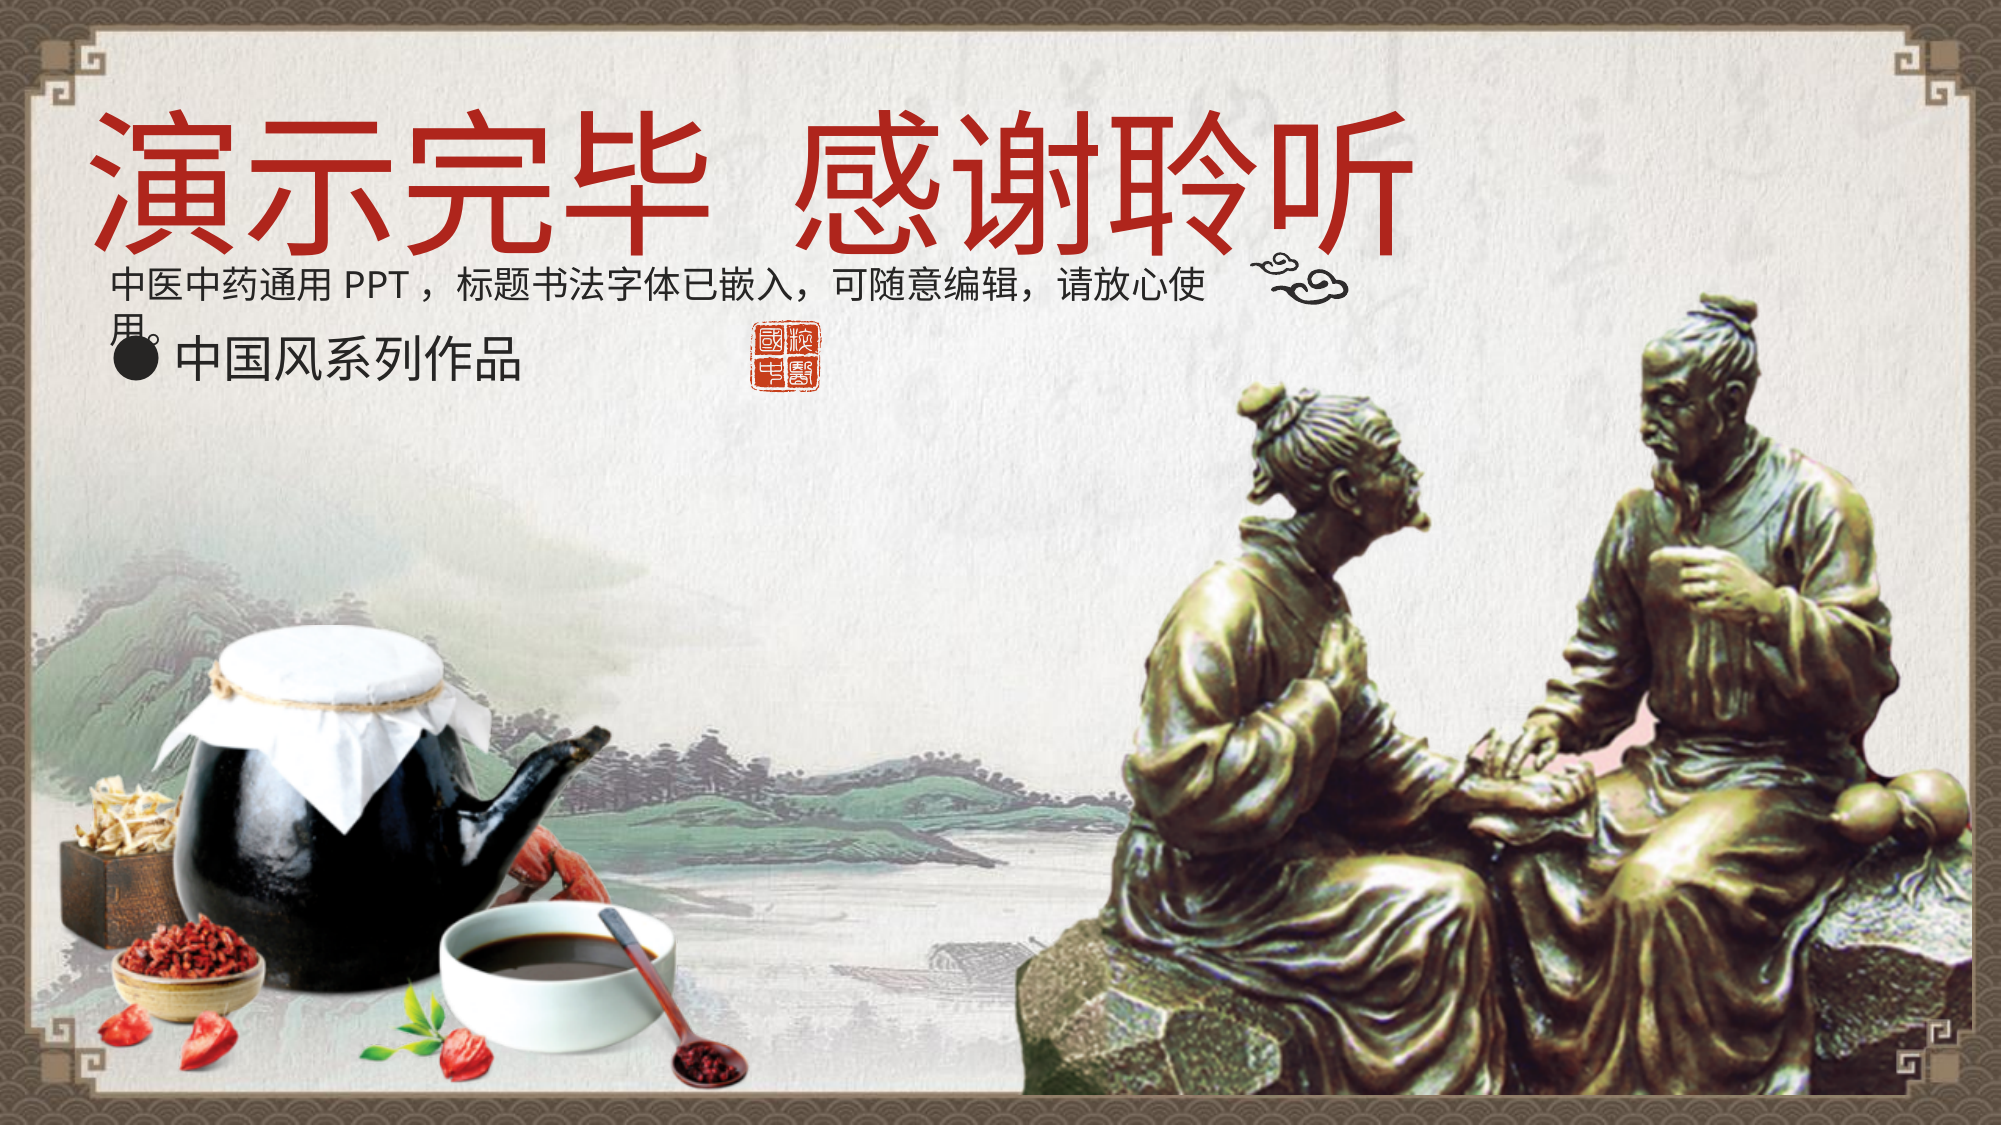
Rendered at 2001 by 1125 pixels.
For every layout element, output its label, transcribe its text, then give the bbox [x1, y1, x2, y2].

text_box [1307, 269, 1349, 289]
text_box 中医中药通用PPT，标题书法字体已嵌入，可随意编辑，请放心使用。 [94, 254, 1249, 359]
text_box [1271, 282, 1308, 289]
picture [0, 0, 2001, 1125]
text_box [750, 320, 822, 393]
text_box [1250, 252, 1299, 275]
text_box ●中国风系列作品 [96, 320, 539, 395]
text_box 演示完毕 感谢聆听 [69, 78, 1437, 283]
